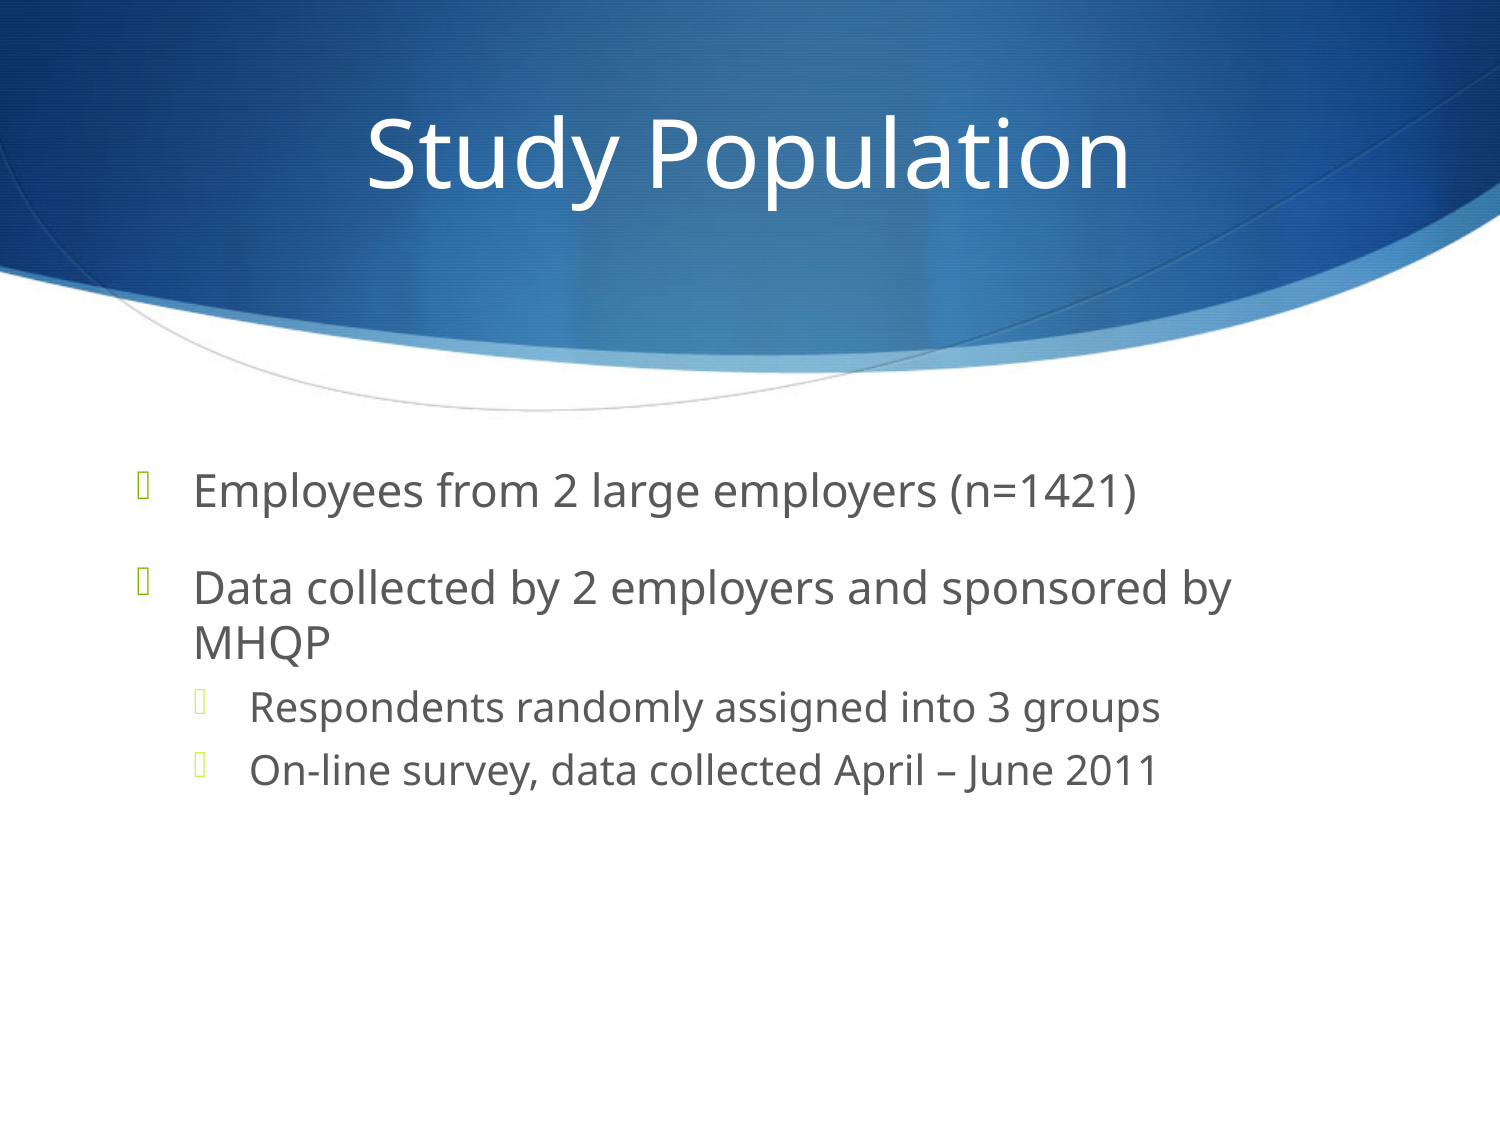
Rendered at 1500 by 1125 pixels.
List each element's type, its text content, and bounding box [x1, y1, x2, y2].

list Employees from 2 large employers (n=1421) Data collected by 2 employers and sponsored by MHQP Respondents randomly assigned into 3 groups On-line survey, data collected April – June 2011 [121, 454, 1379, 991]
picture [0, 0, 1500, 1125]
title Study Population [75, 56, 1425, 245]
